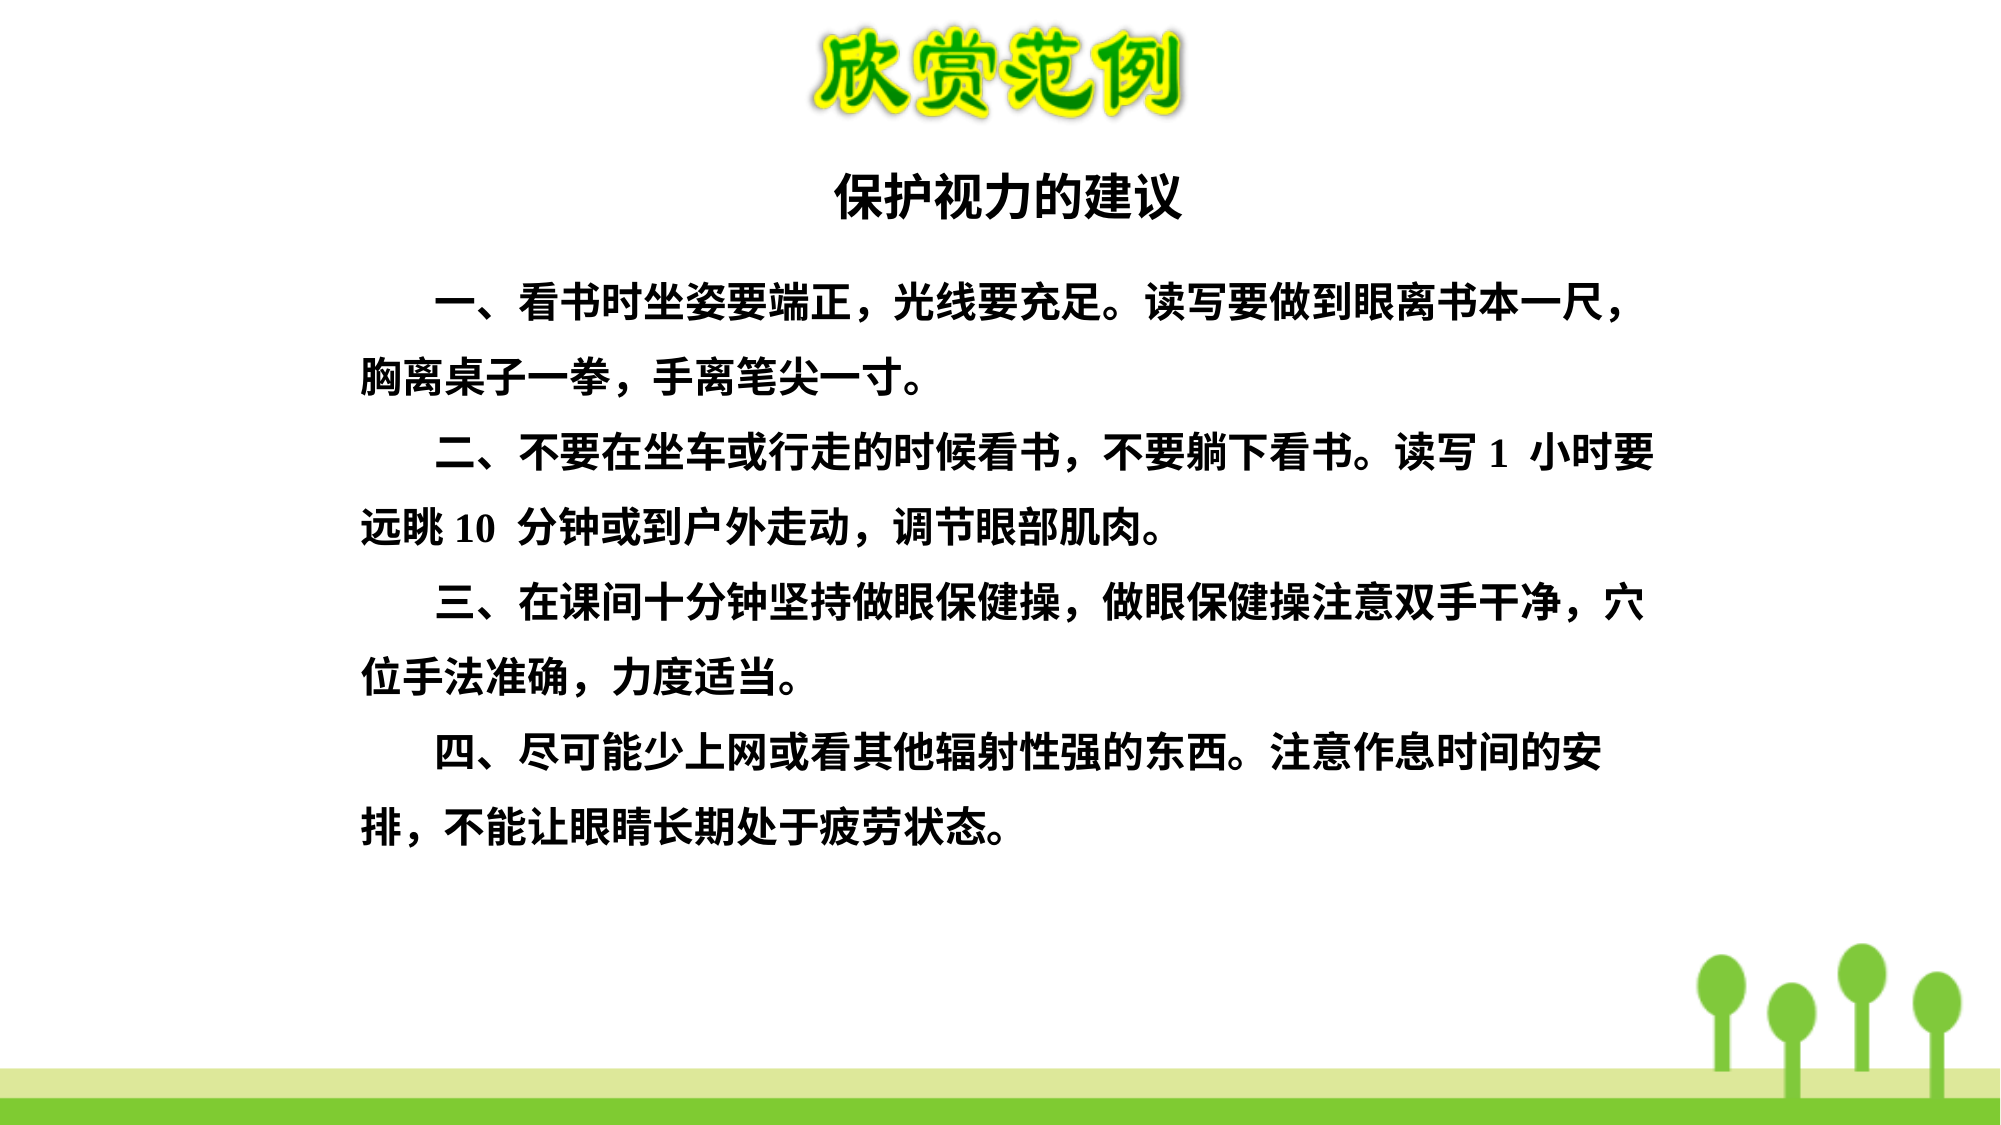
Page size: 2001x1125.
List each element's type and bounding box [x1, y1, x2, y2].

picture [0, 0, 2001, 1125]
text_box [345, 128, 1677, 865]
